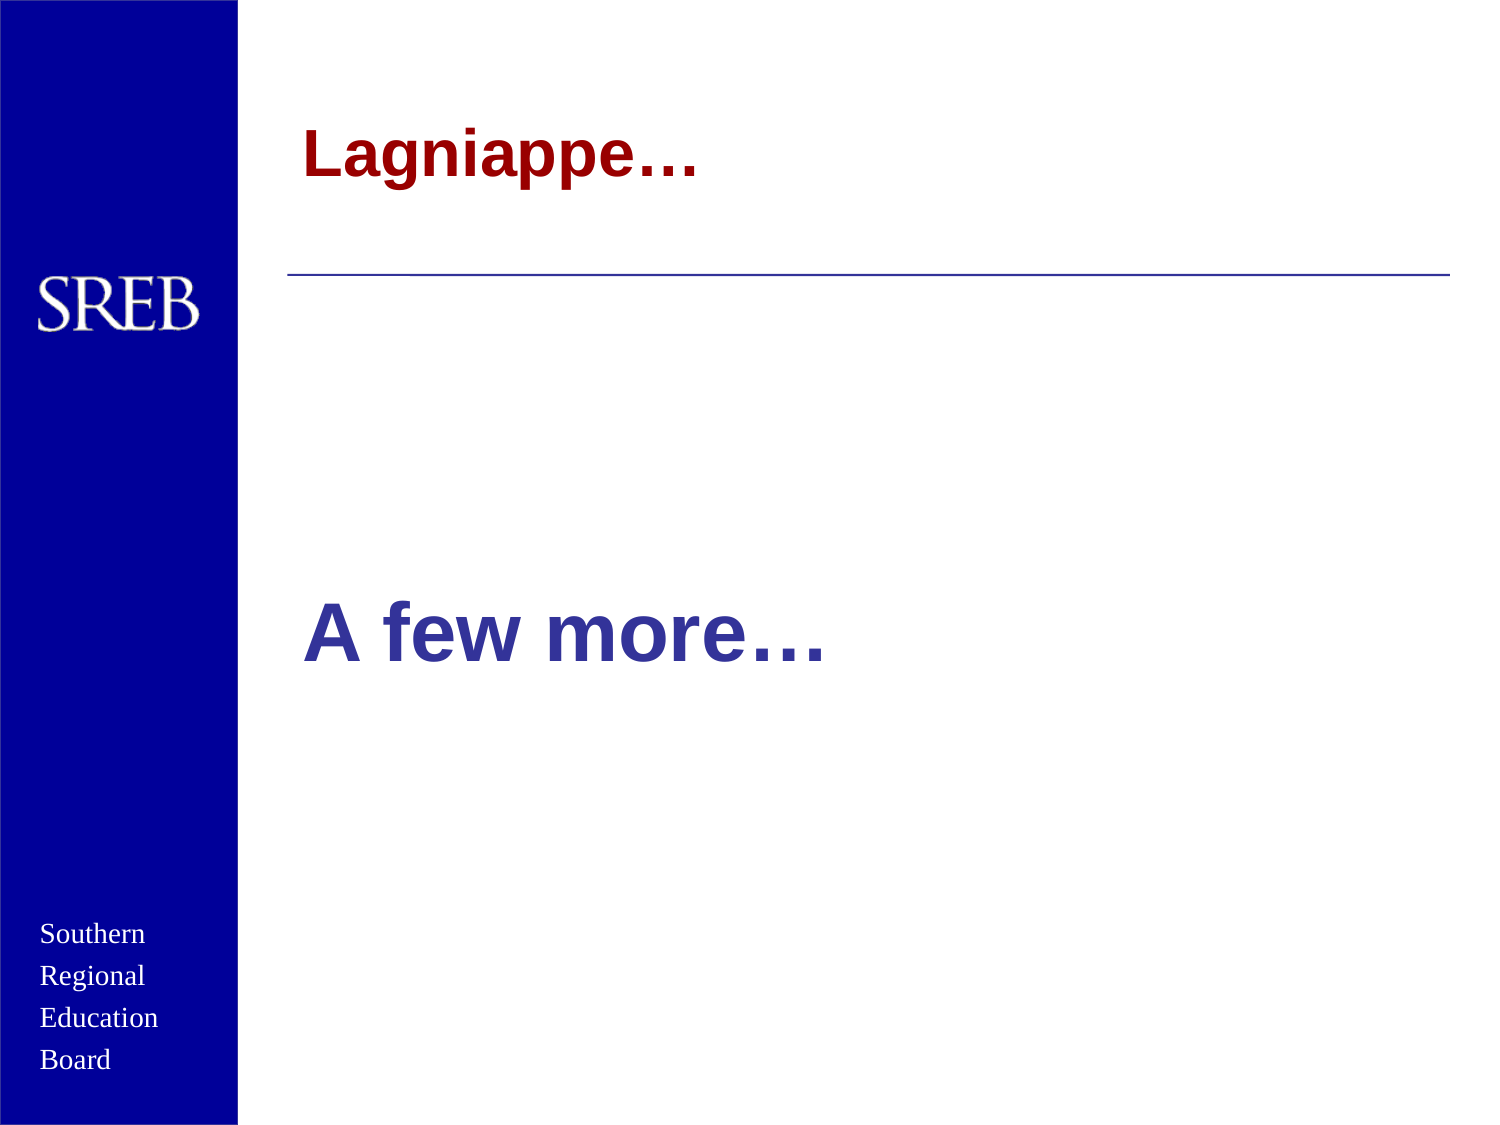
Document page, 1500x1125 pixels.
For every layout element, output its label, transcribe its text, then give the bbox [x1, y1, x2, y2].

picture [37, 274, 200, 332]
list A few more… [287, 337, 1388, 726]
title Lagniappe… [287, 74, 1263, 226]
